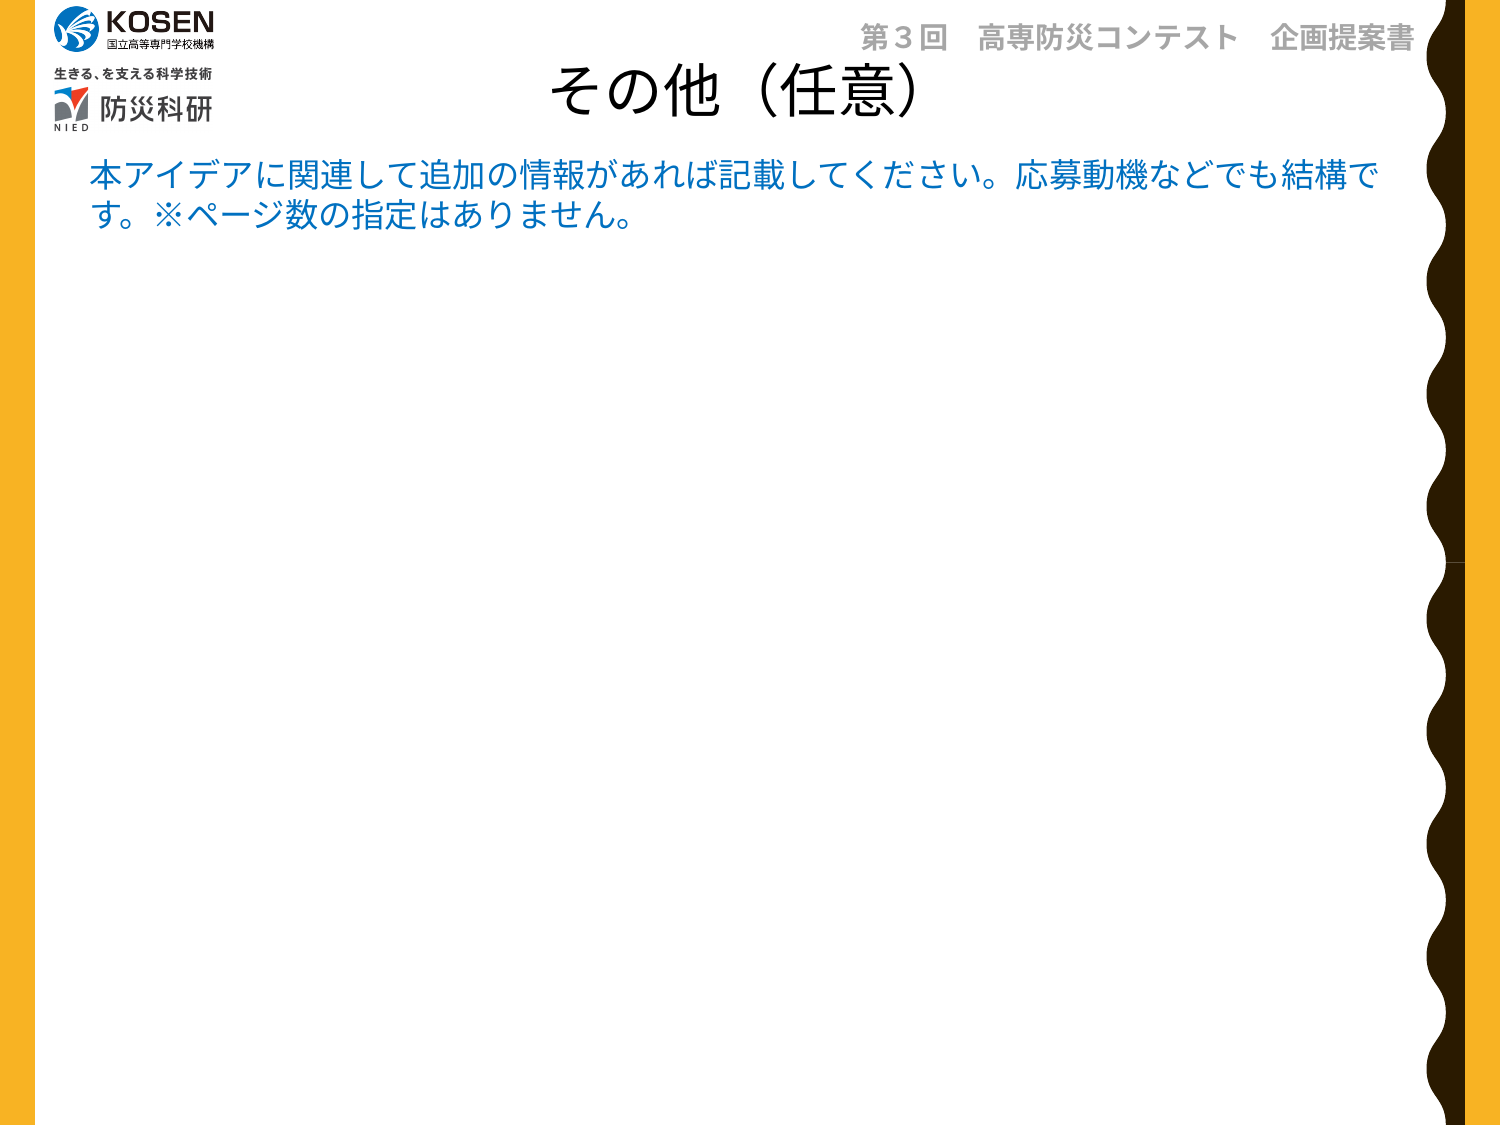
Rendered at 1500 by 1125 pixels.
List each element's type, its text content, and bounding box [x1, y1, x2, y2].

picture [54, 6, 215, 37]
text_box 本アイデアに関連して追加の情報があれば記載してください。応募動機などでも結構です。※ページ数の指定はありません。 [74, 146, 1418, 1060]
text_box その他（任意） [37, 37, 1464, 151]
